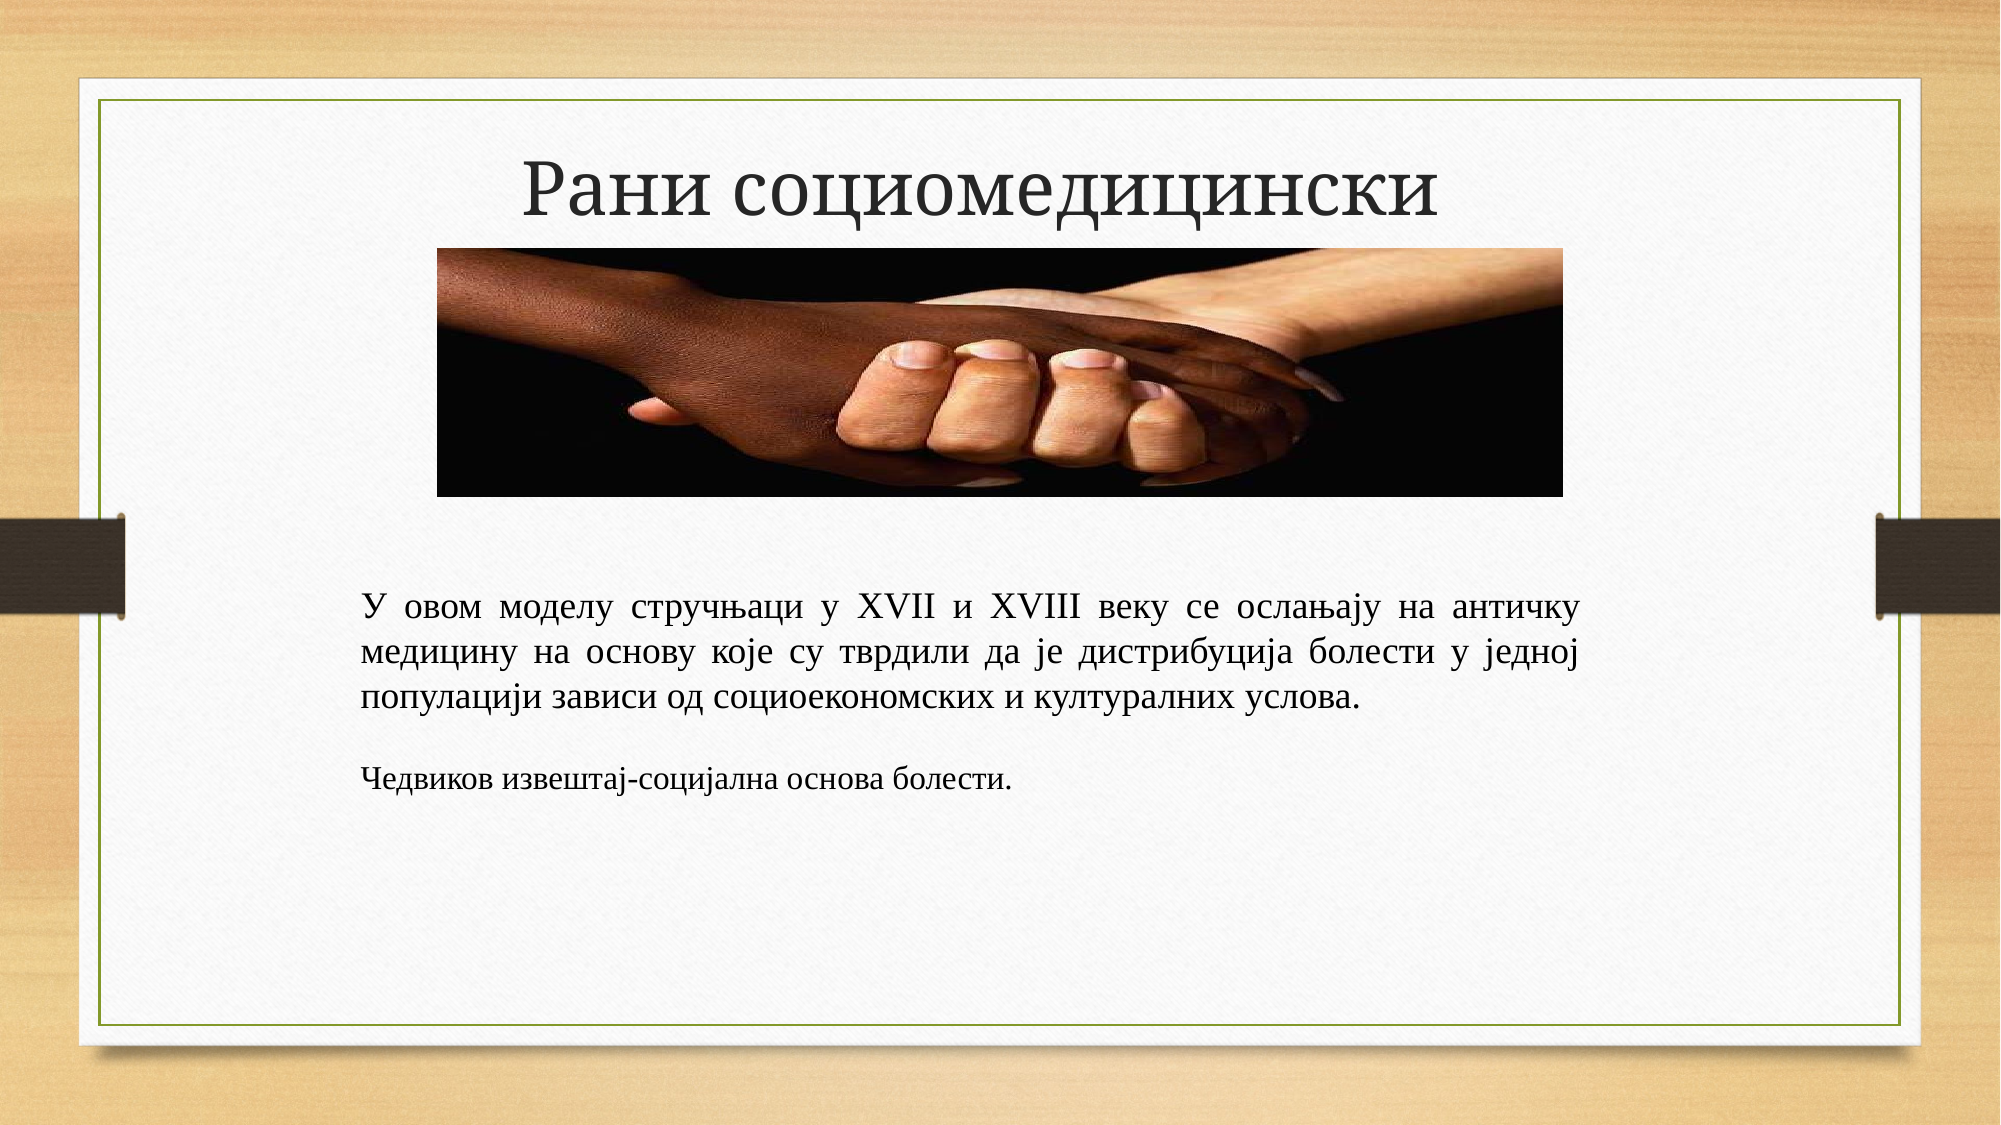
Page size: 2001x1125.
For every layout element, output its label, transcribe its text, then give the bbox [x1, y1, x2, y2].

text_box Рани социомедицински модел [377, 132, 1555, 358]
picture [0, 0, 2001, 1125]
text_box У овом моделу стручњаци у XVII и XVIII веку се ослањају на античку медицину на основу које су тврдили да је дистрибуција болести у једној популацији зависи од социоекономских и културалних услова. Чедвиков извештај-социјална оснoва болести. [345, 573, 1596, 839]
